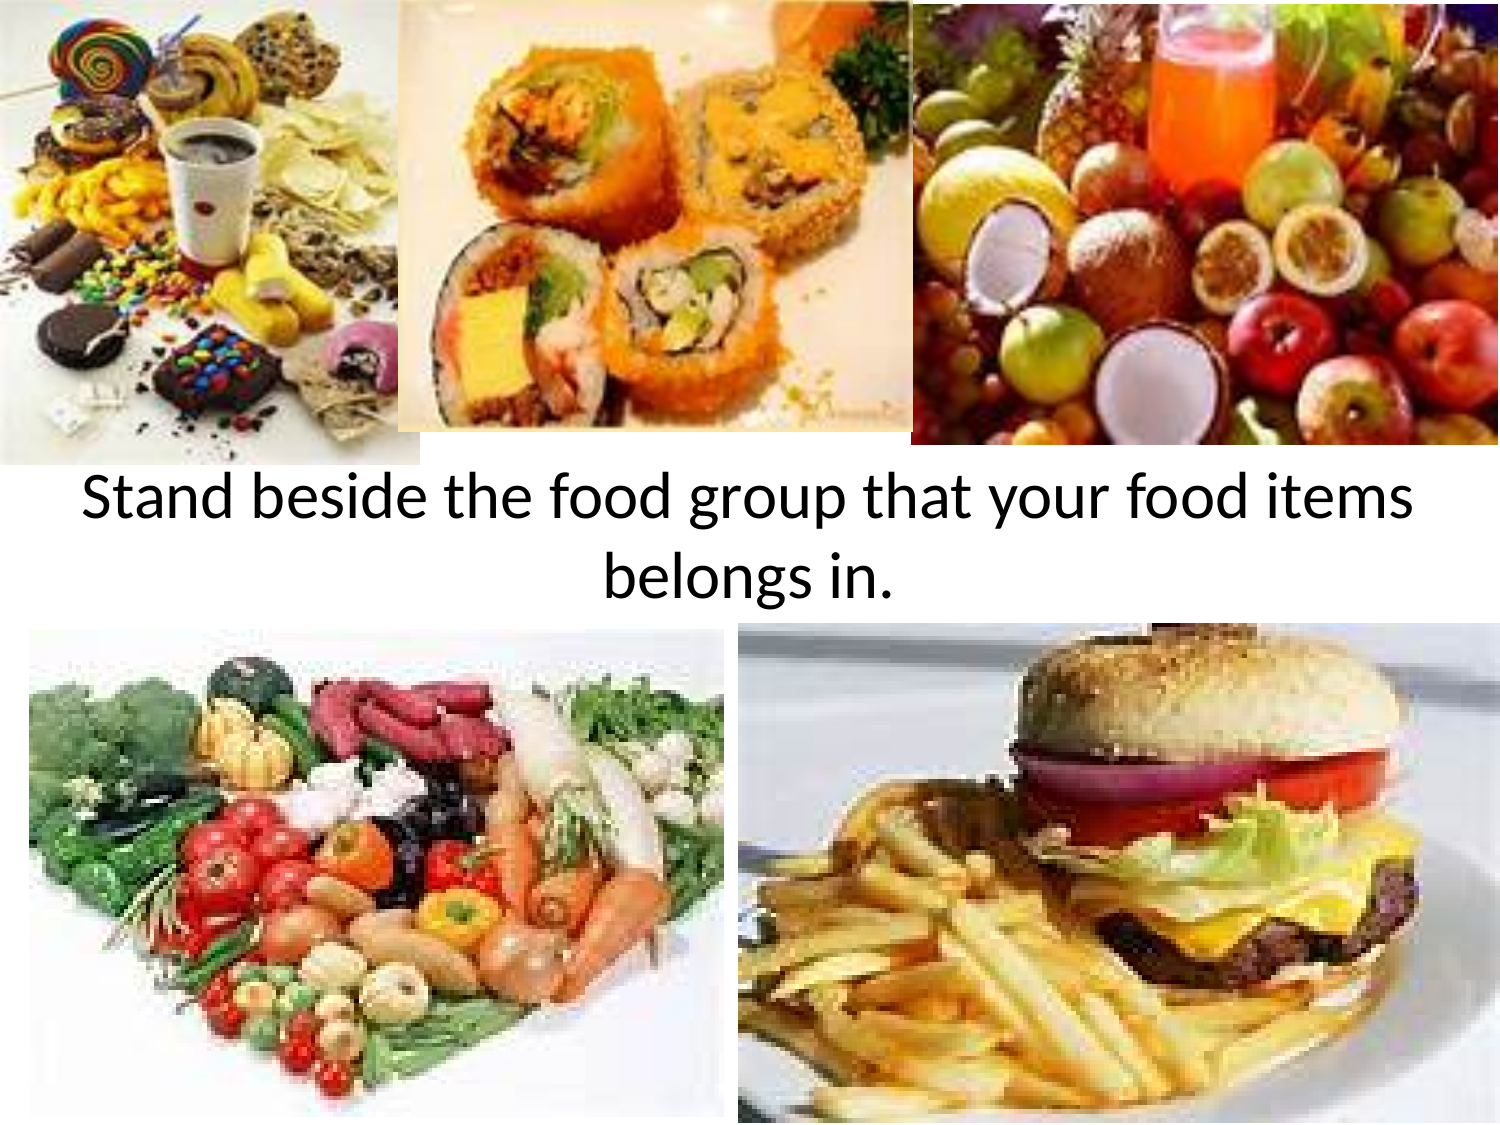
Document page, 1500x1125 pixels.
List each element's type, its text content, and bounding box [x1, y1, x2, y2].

picture [0, 0, 1498, 465]
list Stand beside the food group that your food items belongs in. [0, 444, 1498, 622]
picture [29, 628, 724, 1117]
picture [737, 623, 1500, 1123]
